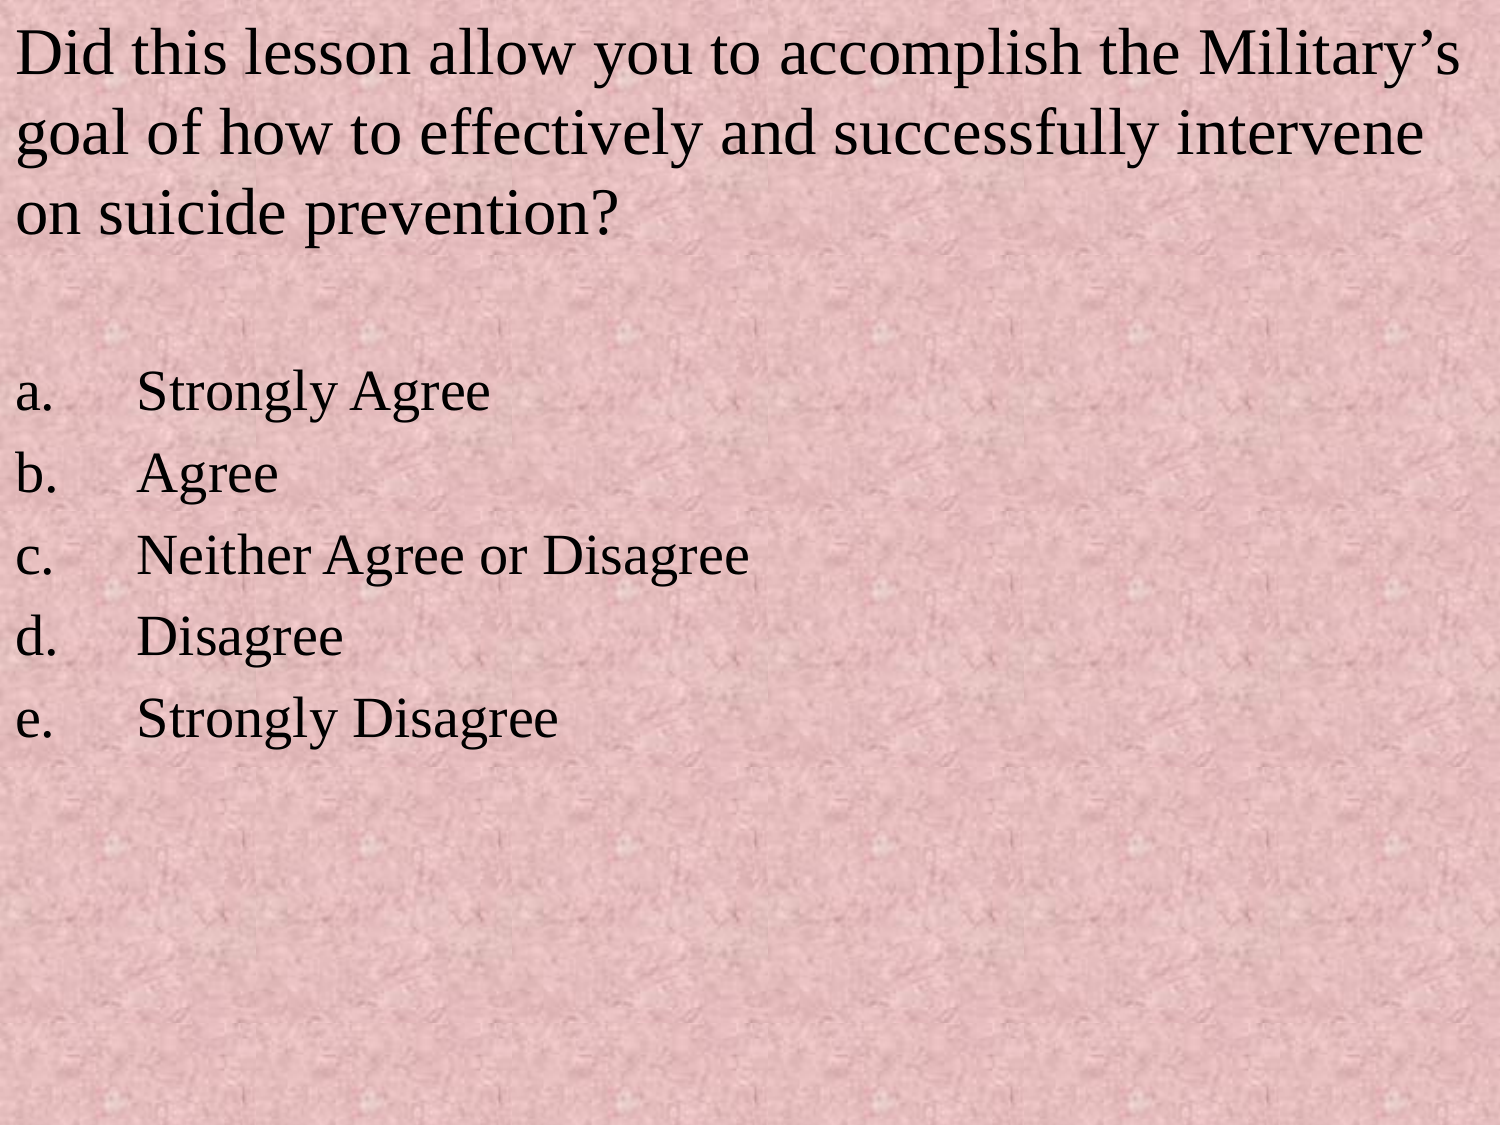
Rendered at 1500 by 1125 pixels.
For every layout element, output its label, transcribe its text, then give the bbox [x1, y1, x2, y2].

list Did this lesson allow you to accomplish the Military’s goal of how to effectively and successfully intervene on suicide prevention? Strongly Agree Agree Neither Agree or Disagree Disagree Strongly Disagree [0, 0, 1500, 1125]
